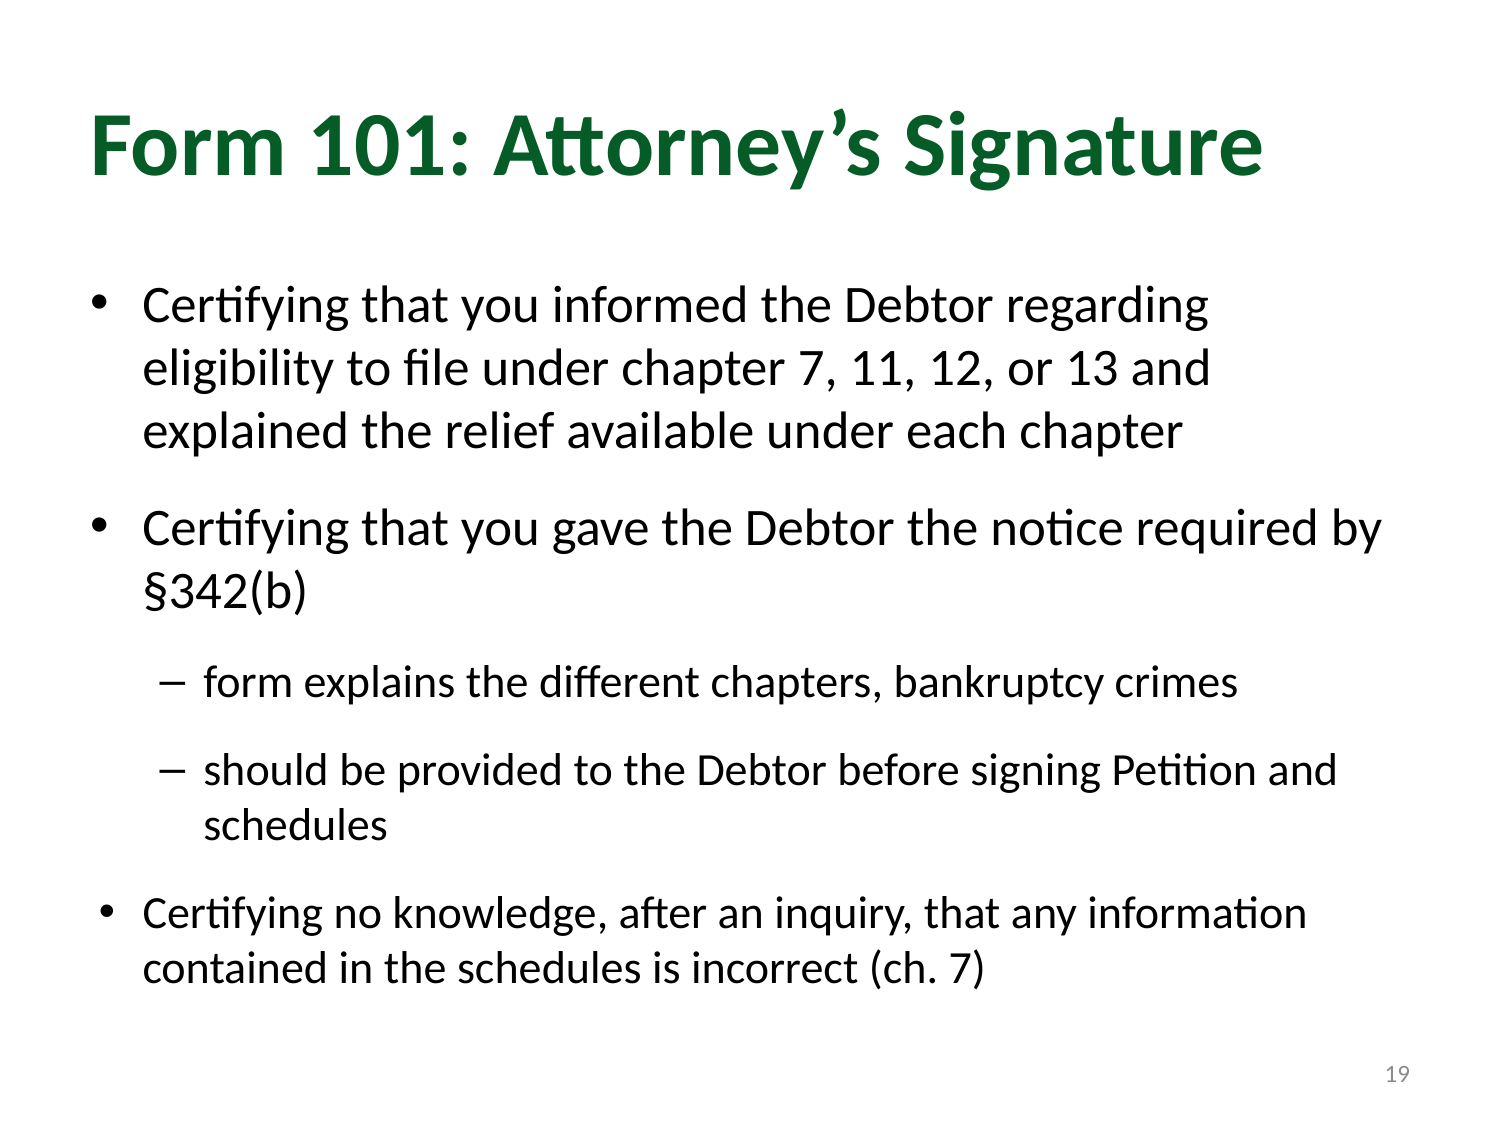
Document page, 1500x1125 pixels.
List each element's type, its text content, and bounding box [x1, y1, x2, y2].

slide_number 19 [1074, 1042, 1425, 1103]
title Form 101: Attorney’s Signature [75, 45, 1425, 233]
list Certifying that you informed the Debtor regarding eligibility to file under chapter 7, 11, 12, or 13 and explained the relief available under each chapter Certifying that you gave the Debtor the notice required by §342(b) form explains the different chapters, bankruptcy crimes should be provided to the Debtor before signing Petition and schedules Certifying no knowledge, after an inquiry, that any information contained in the schedules is incorrect (ch. 7) [75, 262, 1425, 1005]
